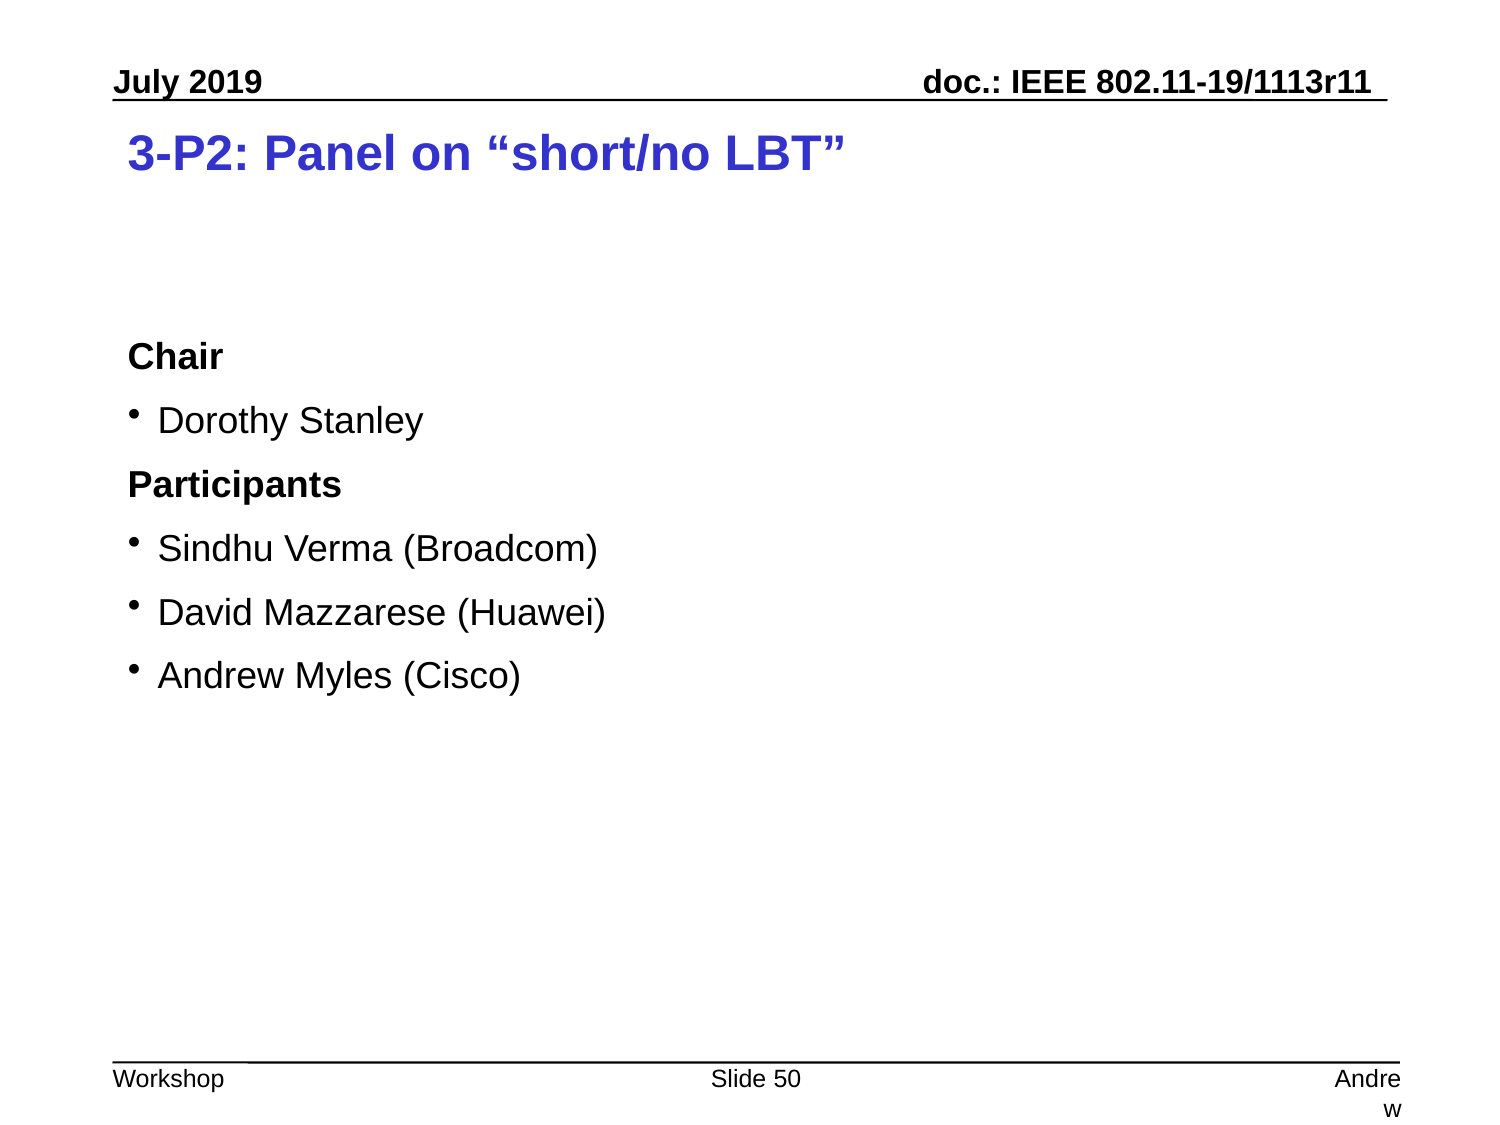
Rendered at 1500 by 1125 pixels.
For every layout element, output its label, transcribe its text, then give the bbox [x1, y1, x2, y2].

title 3-P2: Panel on “short/no LBT” [112, 112, 1388, 288]
slide_number Slide 50 [709, 1061, 803, 1093]
footer Andrew Myles, Cisco [1320, 1061, 1402, 1093]
list Chair Dorothy Stanley Participants Sindhu Verma (Broadcom) David Mazzarese (Huawei) Andrew Myles (Cisco) [112, 324, 1388, 1000]
